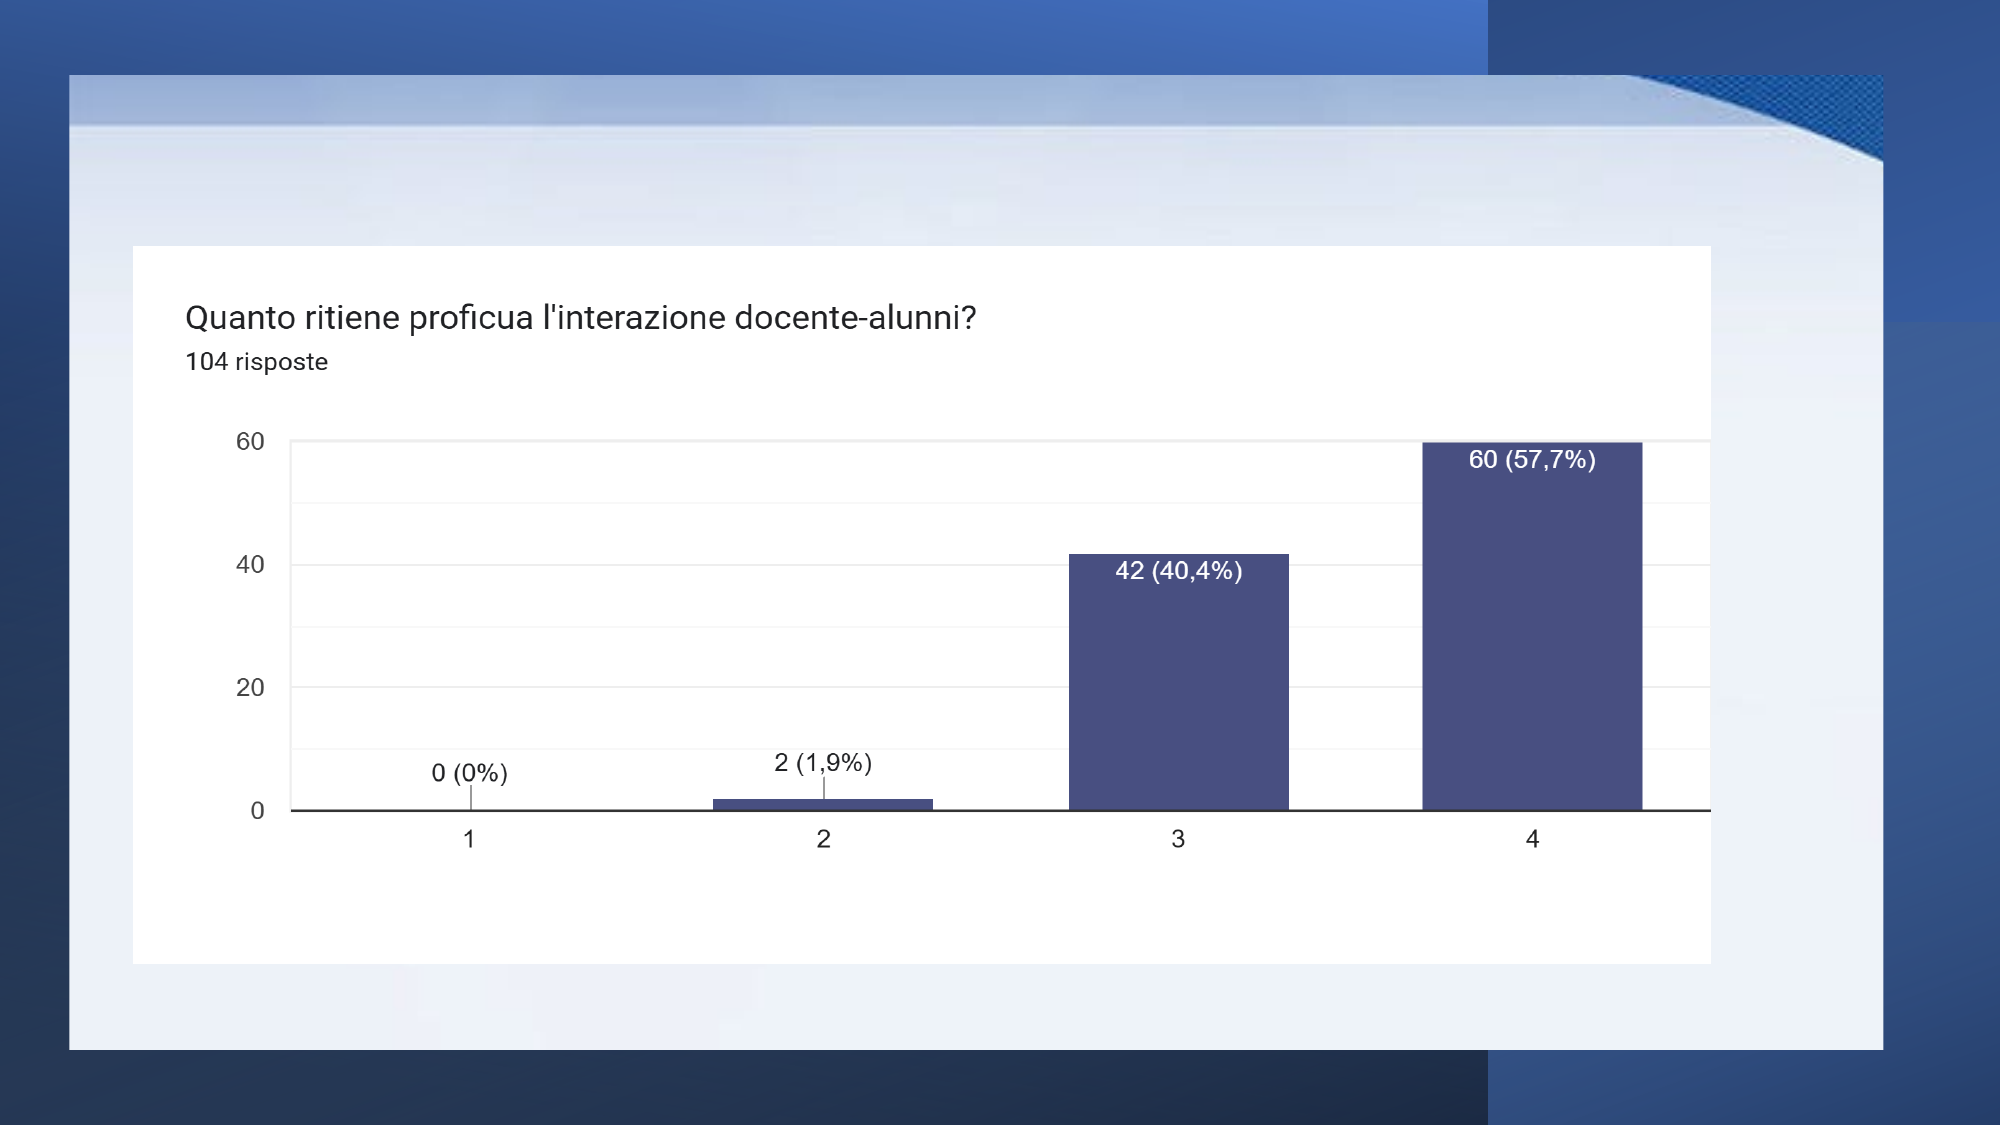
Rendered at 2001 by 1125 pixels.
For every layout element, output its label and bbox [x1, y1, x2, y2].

text_box [0, 0, 1489, 321]
text_box [0, 321, 2000, 1125]
text_box [1489, 0, 2000, 321]
picture [69, 75, 1884, 1050]
